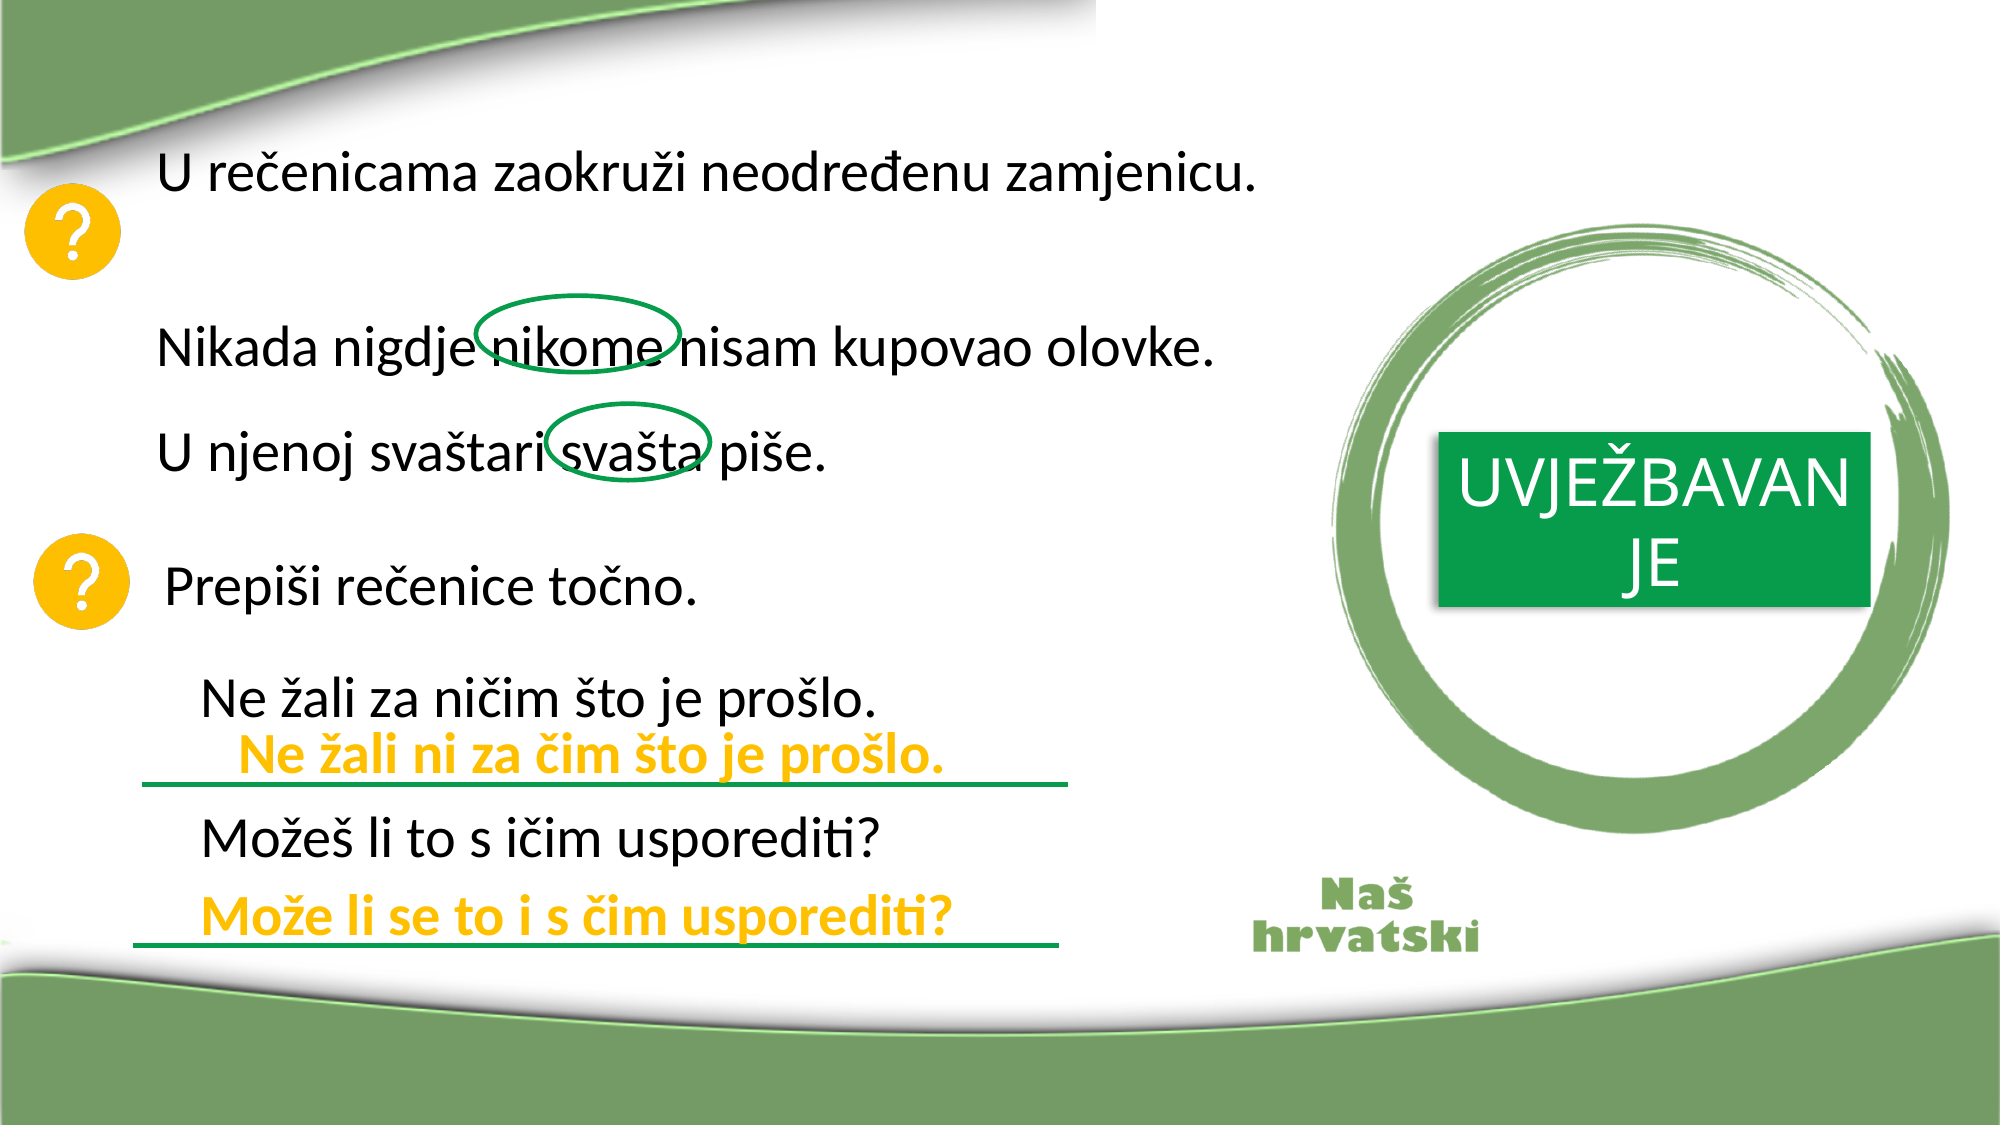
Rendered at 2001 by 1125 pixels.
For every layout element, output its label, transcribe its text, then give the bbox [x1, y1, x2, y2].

picture [902, 27, 1098, 1125]
picture [21, 521, 143, 642]
picture [1333, 222, 1947, 829]
text_box Prepiši rečenice točno. [149, 539, 715, 624]
picture [430, 0, 601, 601]
text_box U rečenicama zaokruži neodređenu zamjenicu. Nikada nigdje nikome nisam kupovao olovke. U njenoj svaštari svašta piše. [601, 125, 902, 491]
text_box Ne žali ni za čim što je prošlo. [224, 785, 902, 793]
text_box U rečenicama zaokruži neodređenu zamjenicu. Nikada nigdje nikome nisam kupovao olovke. U njenoj svaštari svašta piše. [1098, 125, 1330, 491]
picture [12, 171, 133, 292]
text_box [601, 402, 712, 482]
text_box Može li se to i s čim usporediti? [185, 870, 902, 945]
text_box Može li se to i s čim usporediti? [185, 946, 902, 955]
text_box U rečenicama zaokruži neodređenu zamjenicu. Nikada nigdje nikome nisam kupovao olovke. U njenoj svaštari svašta piše. [142, 125, 430, 491]
text_box Ne žali ni za čim što je prošlo. [224, 707, 902, 784]
picture [1216, 852, 1523, 969]
text_box Ne žali za ničim što je prošlo. Možeš li to s ičim usporediti? [185, 581, 902, 782]
text_box Ne žali za ničim što je prošlo. Možeš li to s ičim usporediti? [185, 787, 902, 870]
text_box [601, 295, 682, 373]
